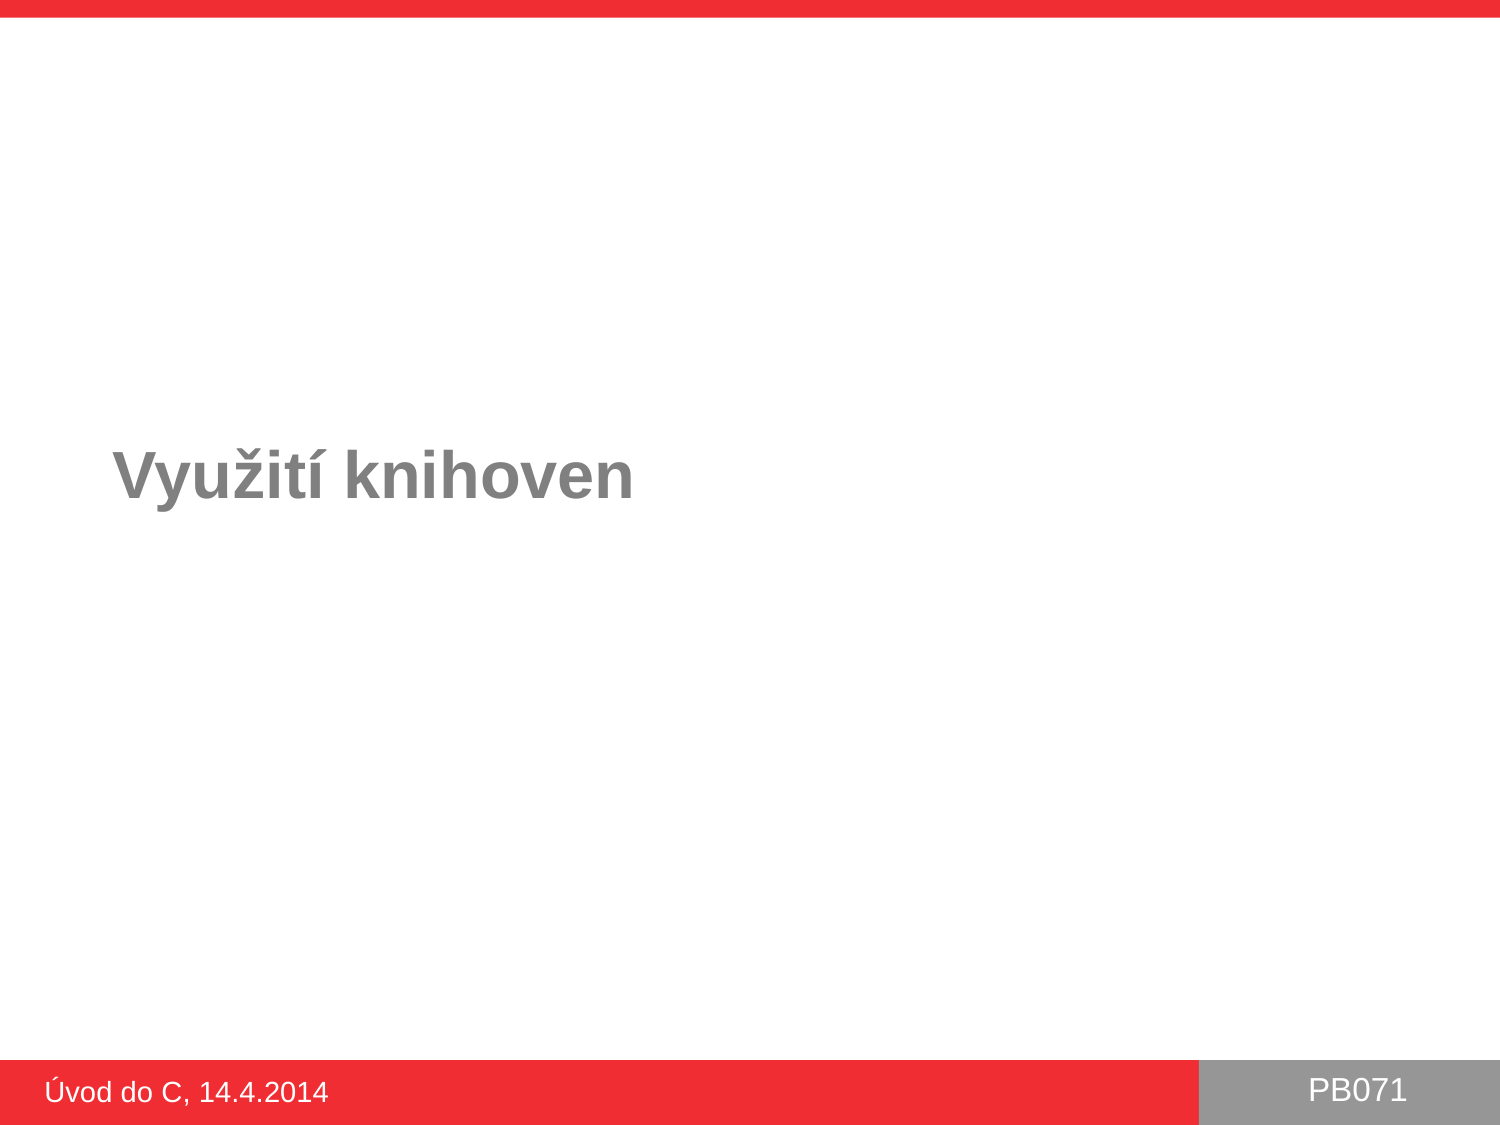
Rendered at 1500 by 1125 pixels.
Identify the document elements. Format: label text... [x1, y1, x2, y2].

title Využití knihoven [112, 376, 1388, 564]
footer Úvod do C, 14.4.2014 [29, 1065, 1199, 1125]
